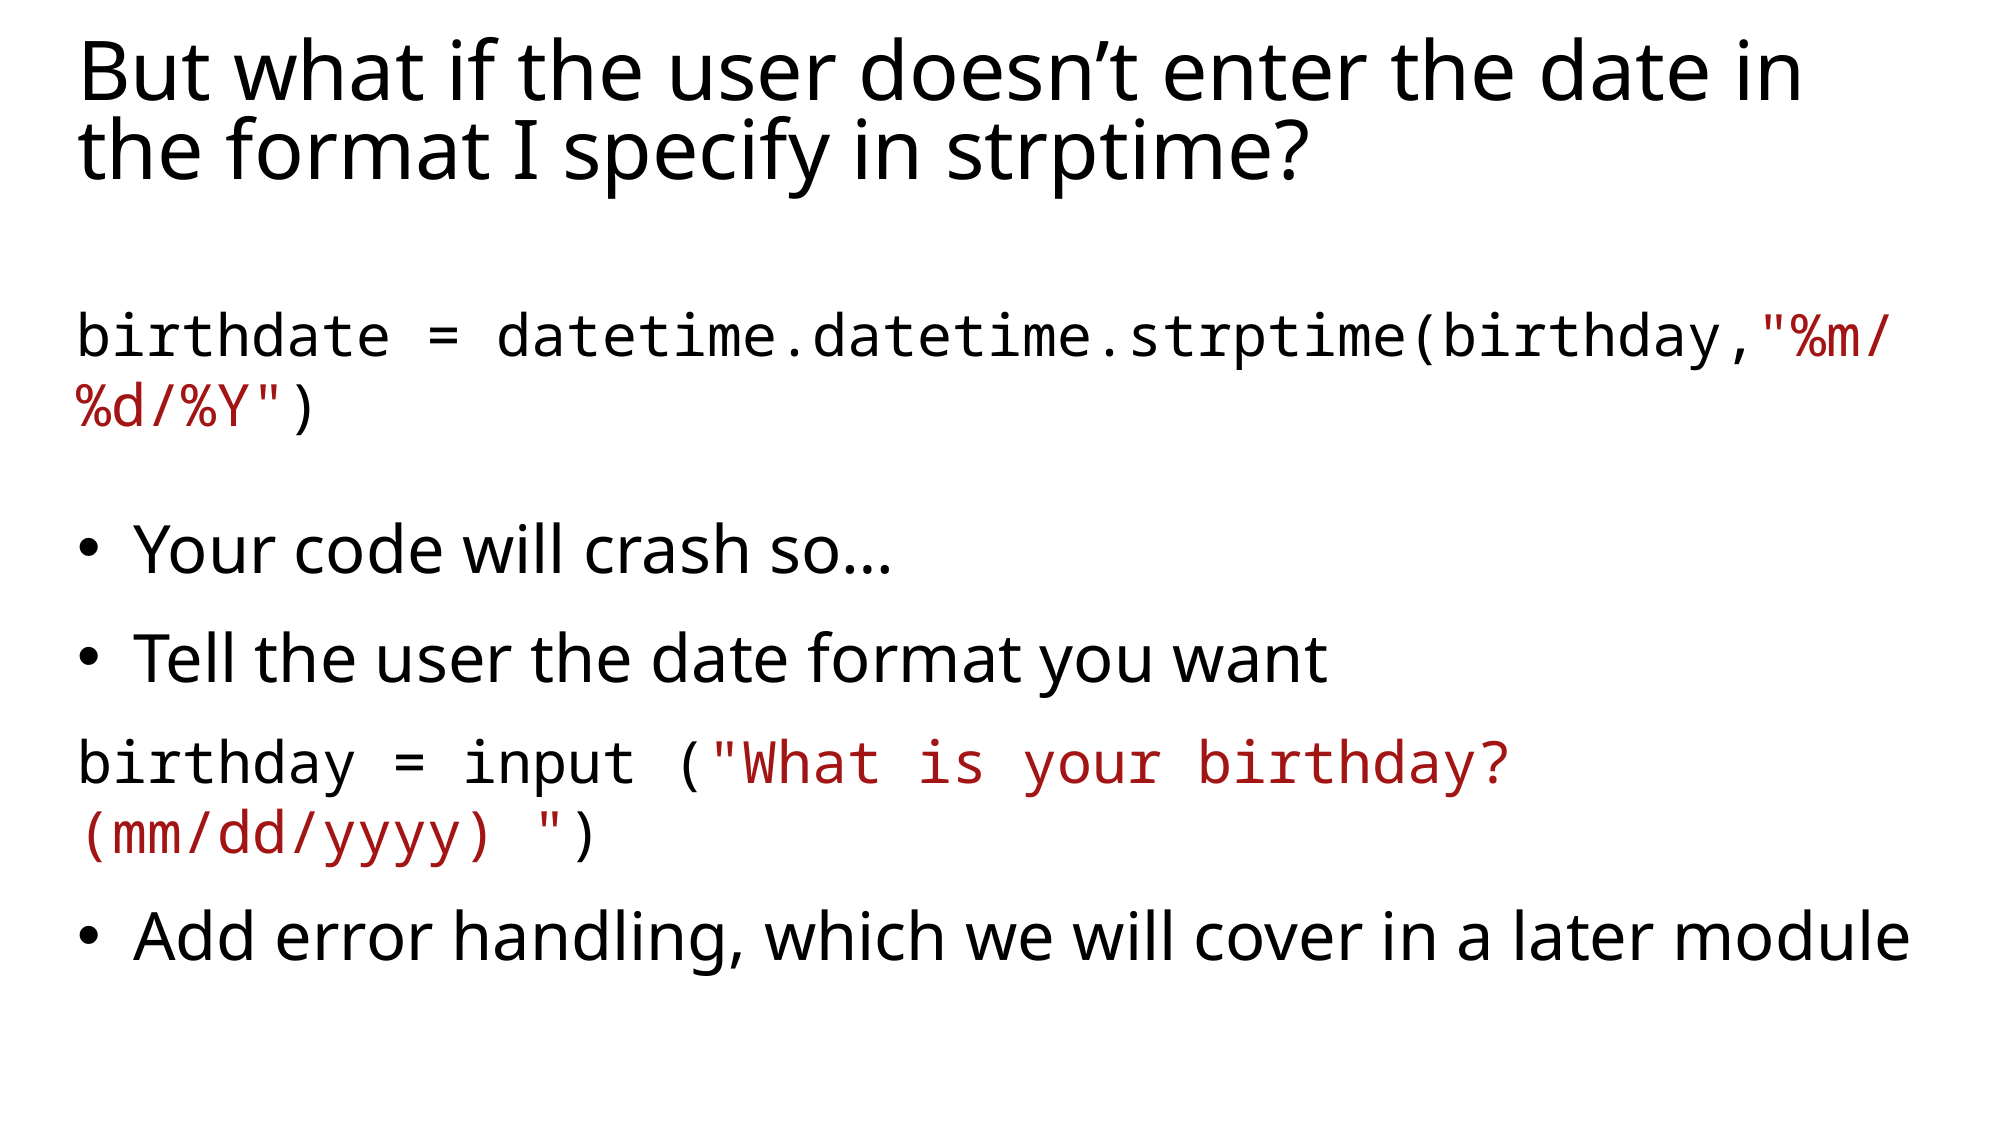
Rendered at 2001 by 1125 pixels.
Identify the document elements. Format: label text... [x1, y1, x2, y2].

list Your code will crash so… Tell the user the date format you want birthday = input ("What is your birthday? (mm/dd/yyyy) ") Add error handling, which we will cover in a later module [62, 499, 1953, 1125]
title But what if the user doesn’t enter the date in the format I specify in strptime? [62, 29, 1953, 205]
text_box birthdate = datetime.datetime.strptime(birthday,"%m/%d/%Y") [62, 290, 2000, 446]
